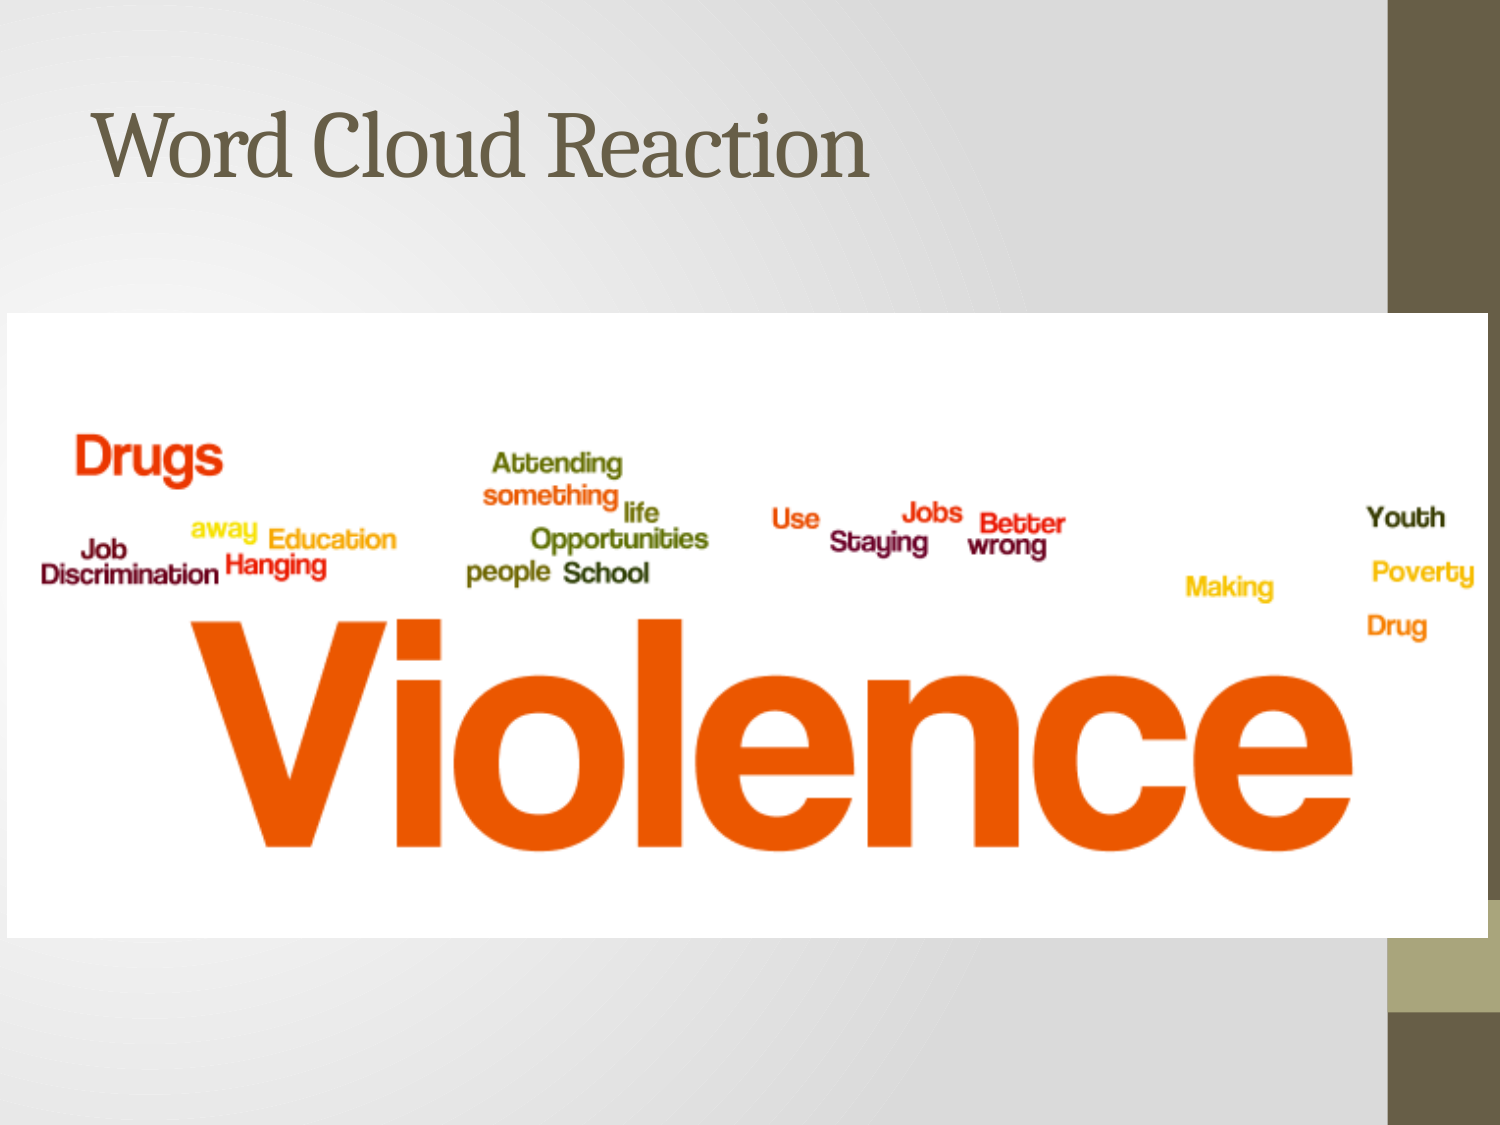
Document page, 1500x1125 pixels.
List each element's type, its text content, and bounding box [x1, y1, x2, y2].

title Word Cloud Reaction [75, 45, 1325, 233]
picture [6, 313, 1488, 938]
